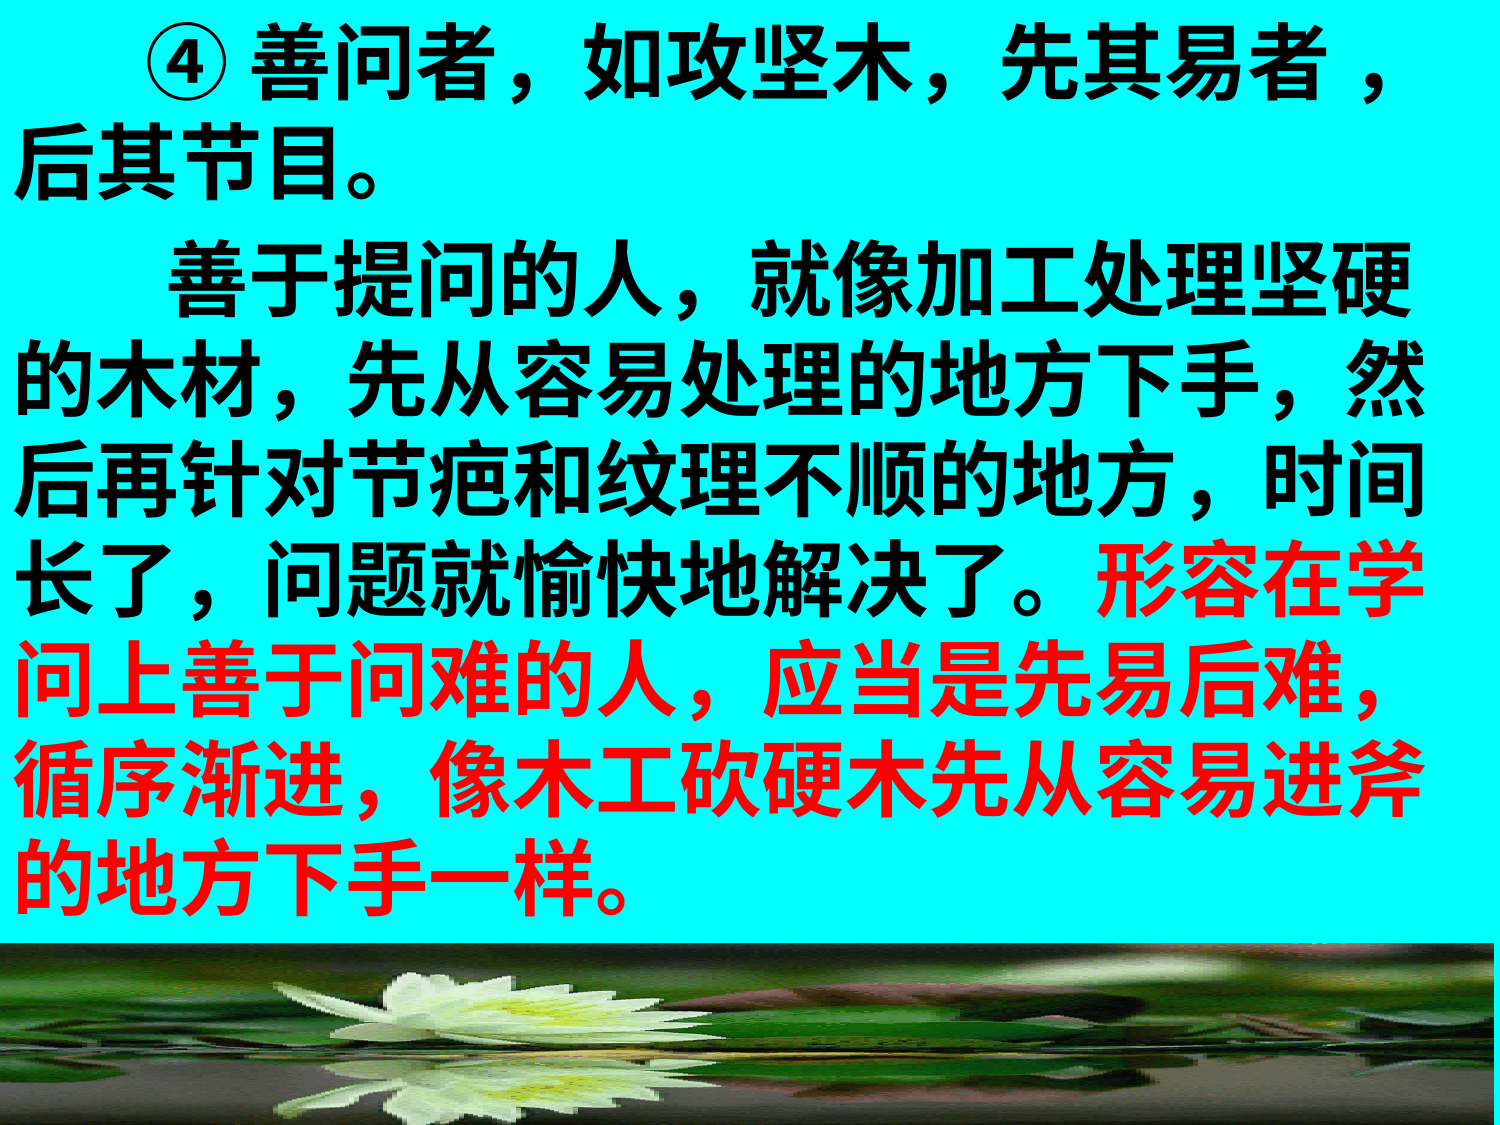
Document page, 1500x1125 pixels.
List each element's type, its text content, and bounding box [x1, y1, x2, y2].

list ④善问者，如攻坚木，先其易者 ，后其节目。 善于提问的人，就像加工处理坚硬的木材，先从容易处理的地方下手，然后再针对节疤和纹理不顺的地方，时间长了，问题就愉快地解决了。形容在学问上善于问难的人，应当是先易后难，循序渐进，像木工砍硬木先从容易进斧的地方下手一样。 [0, 2, 1494, 943]
picture [0, 943, 1494, 1125]
